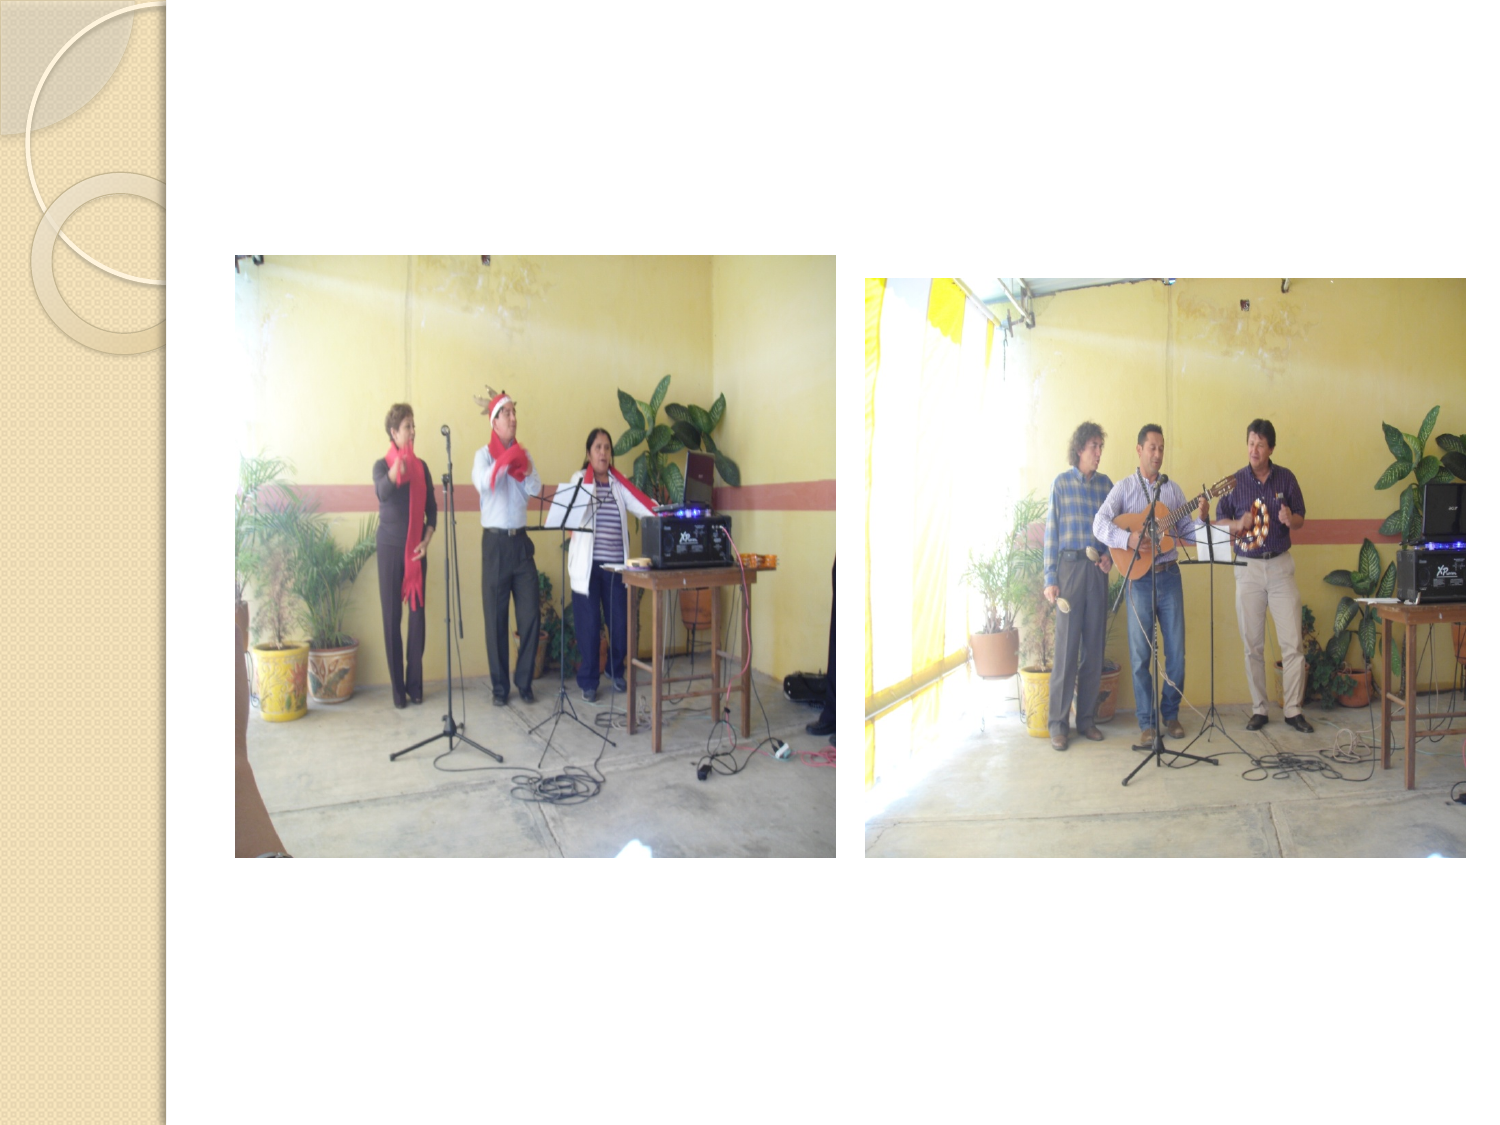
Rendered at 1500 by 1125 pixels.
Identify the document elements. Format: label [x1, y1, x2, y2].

list [235, 255, 836, 858]
list [865, 278, 1466, 858]
